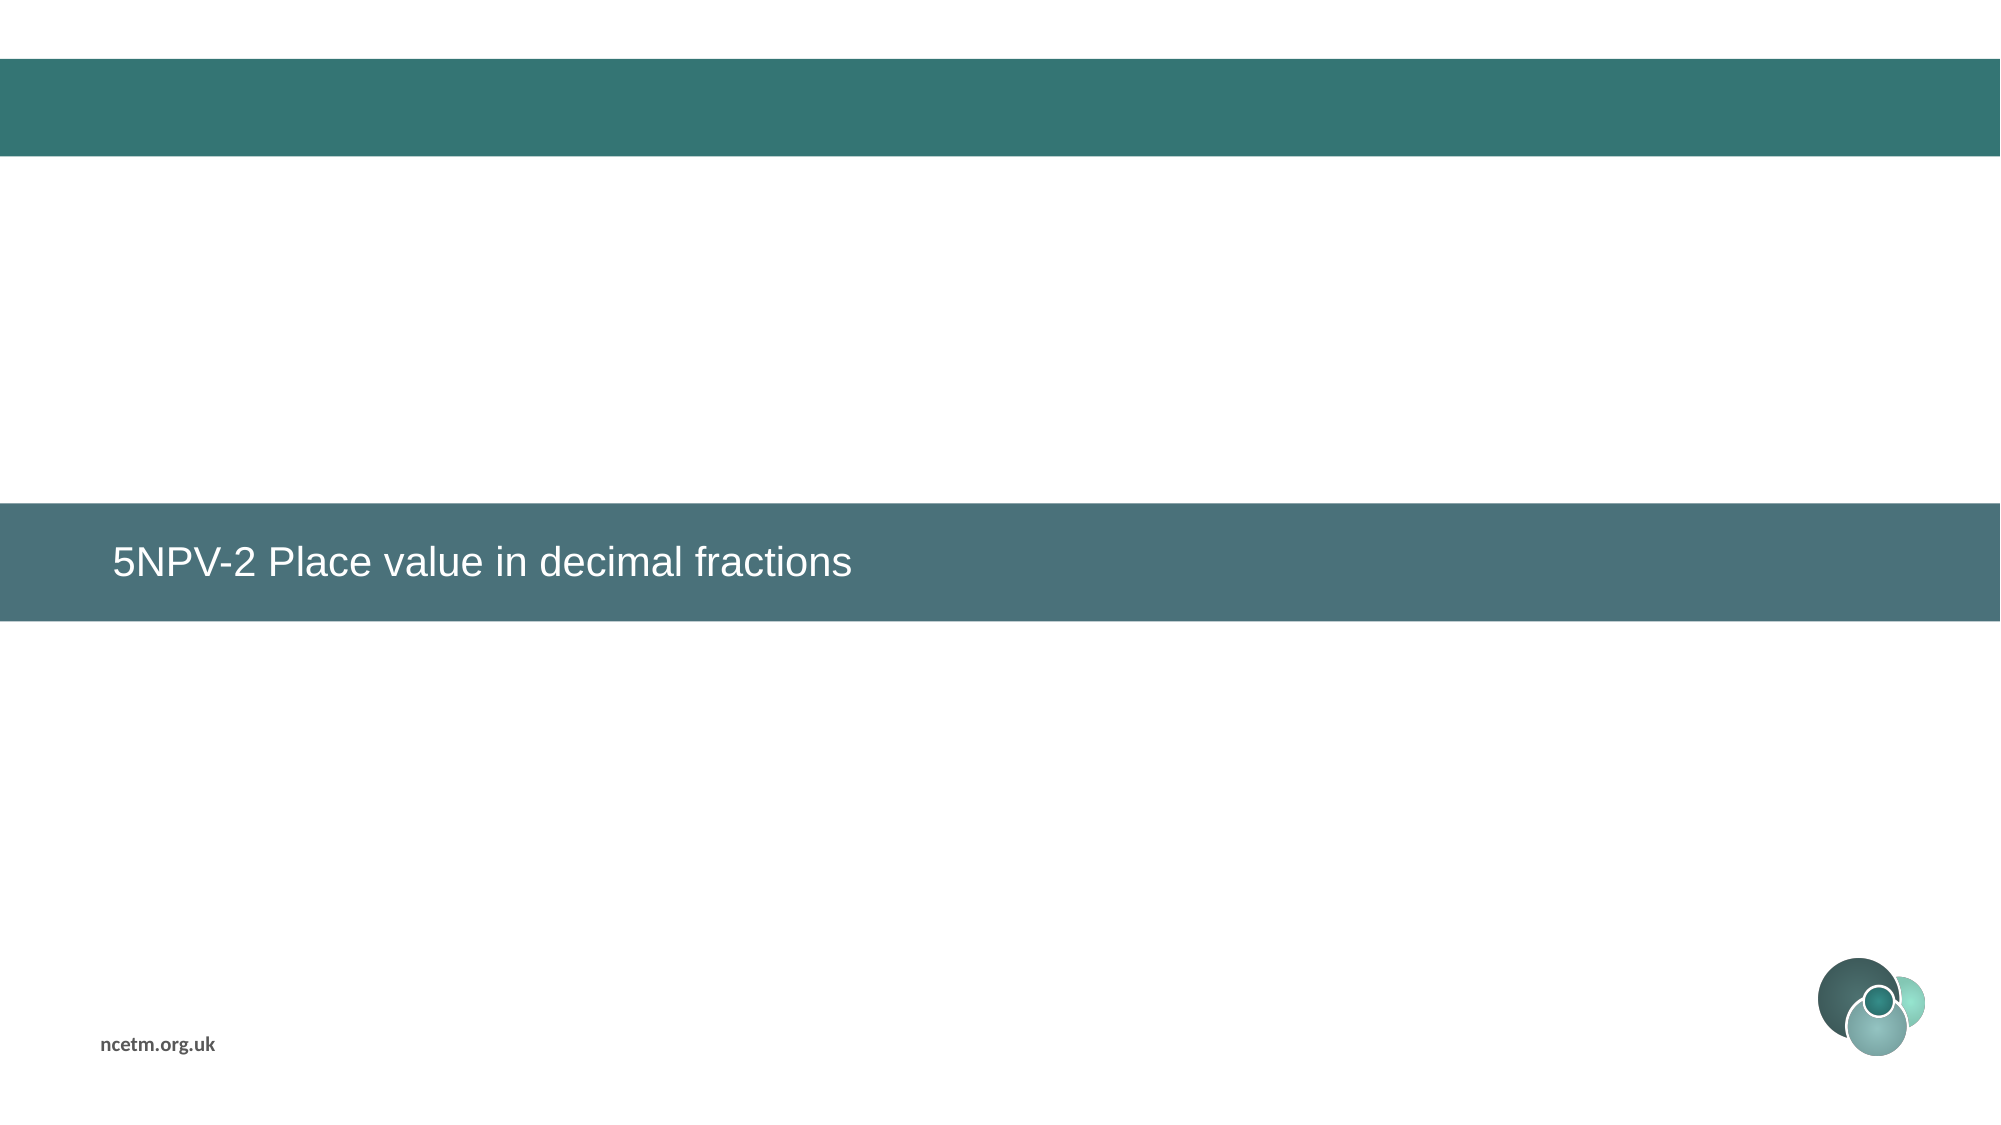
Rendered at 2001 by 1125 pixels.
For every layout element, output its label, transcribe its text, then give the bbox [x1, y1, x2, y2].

text_box [0, 503, 2000, 622]
picture [1818, 958, 1925, 1056]
text_box 5NPV-2 Place value in decimal fractions [97, 527, 1945, 598]
